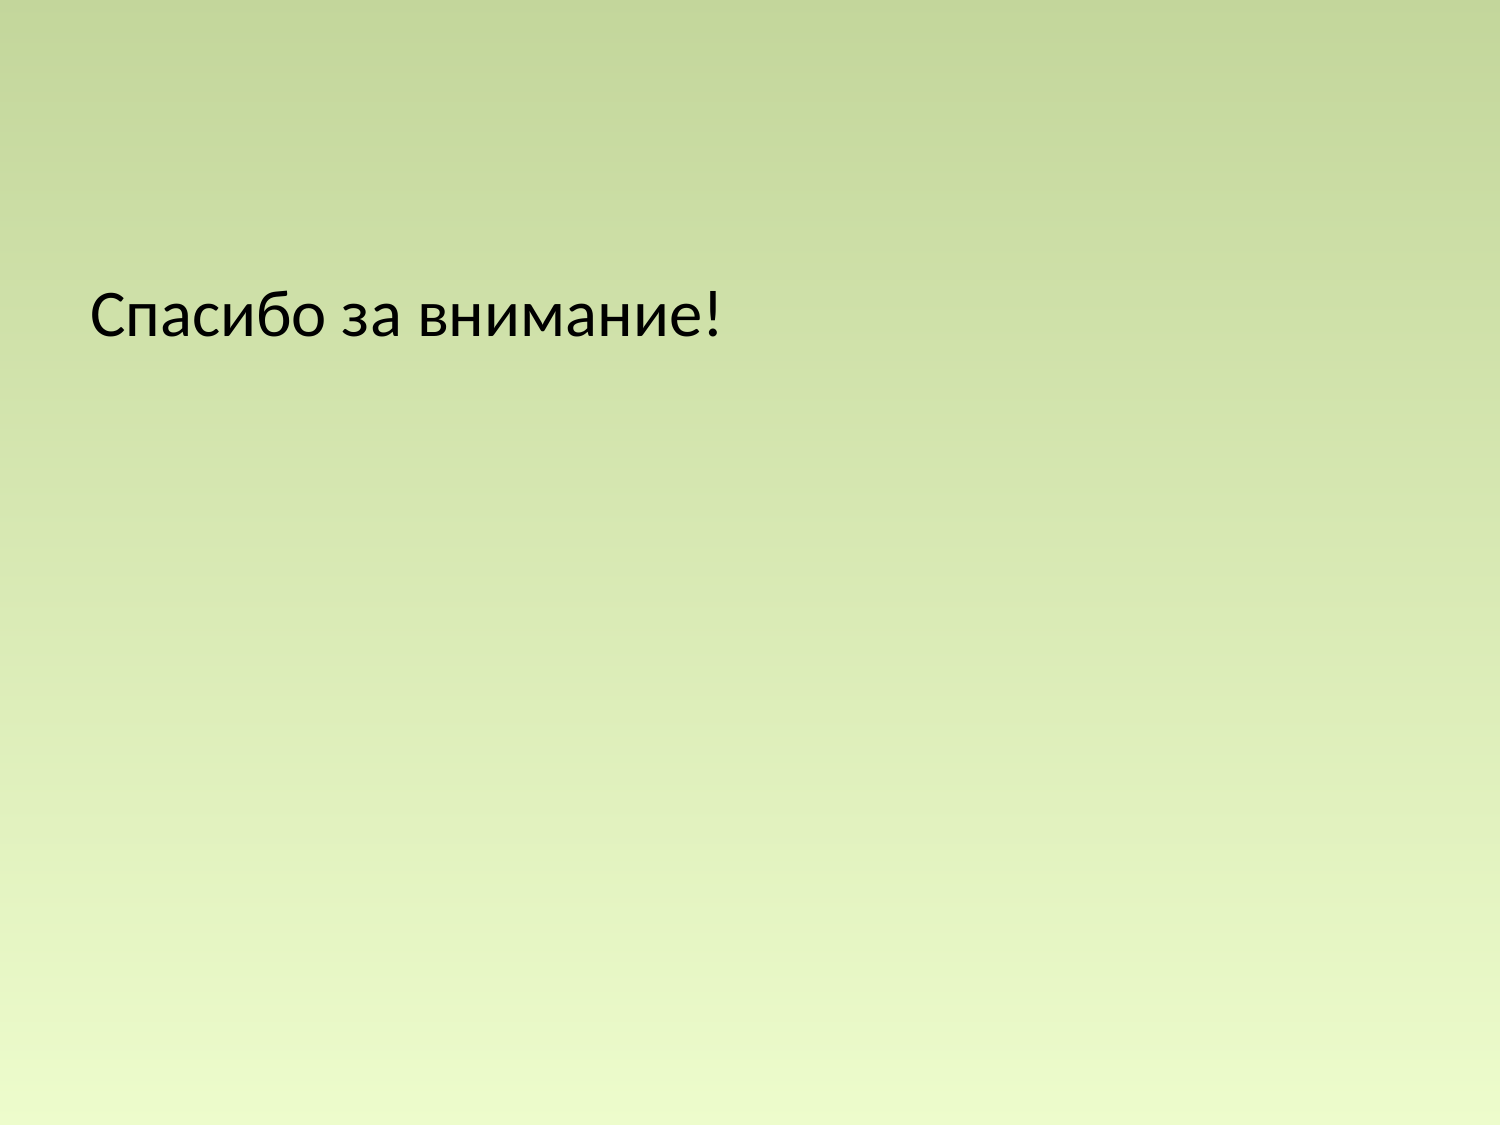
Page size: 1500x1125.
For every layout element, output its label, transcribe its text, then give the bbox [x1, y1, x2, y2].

list Спасибо за внимание! [75, 262, 1425, 1005]
